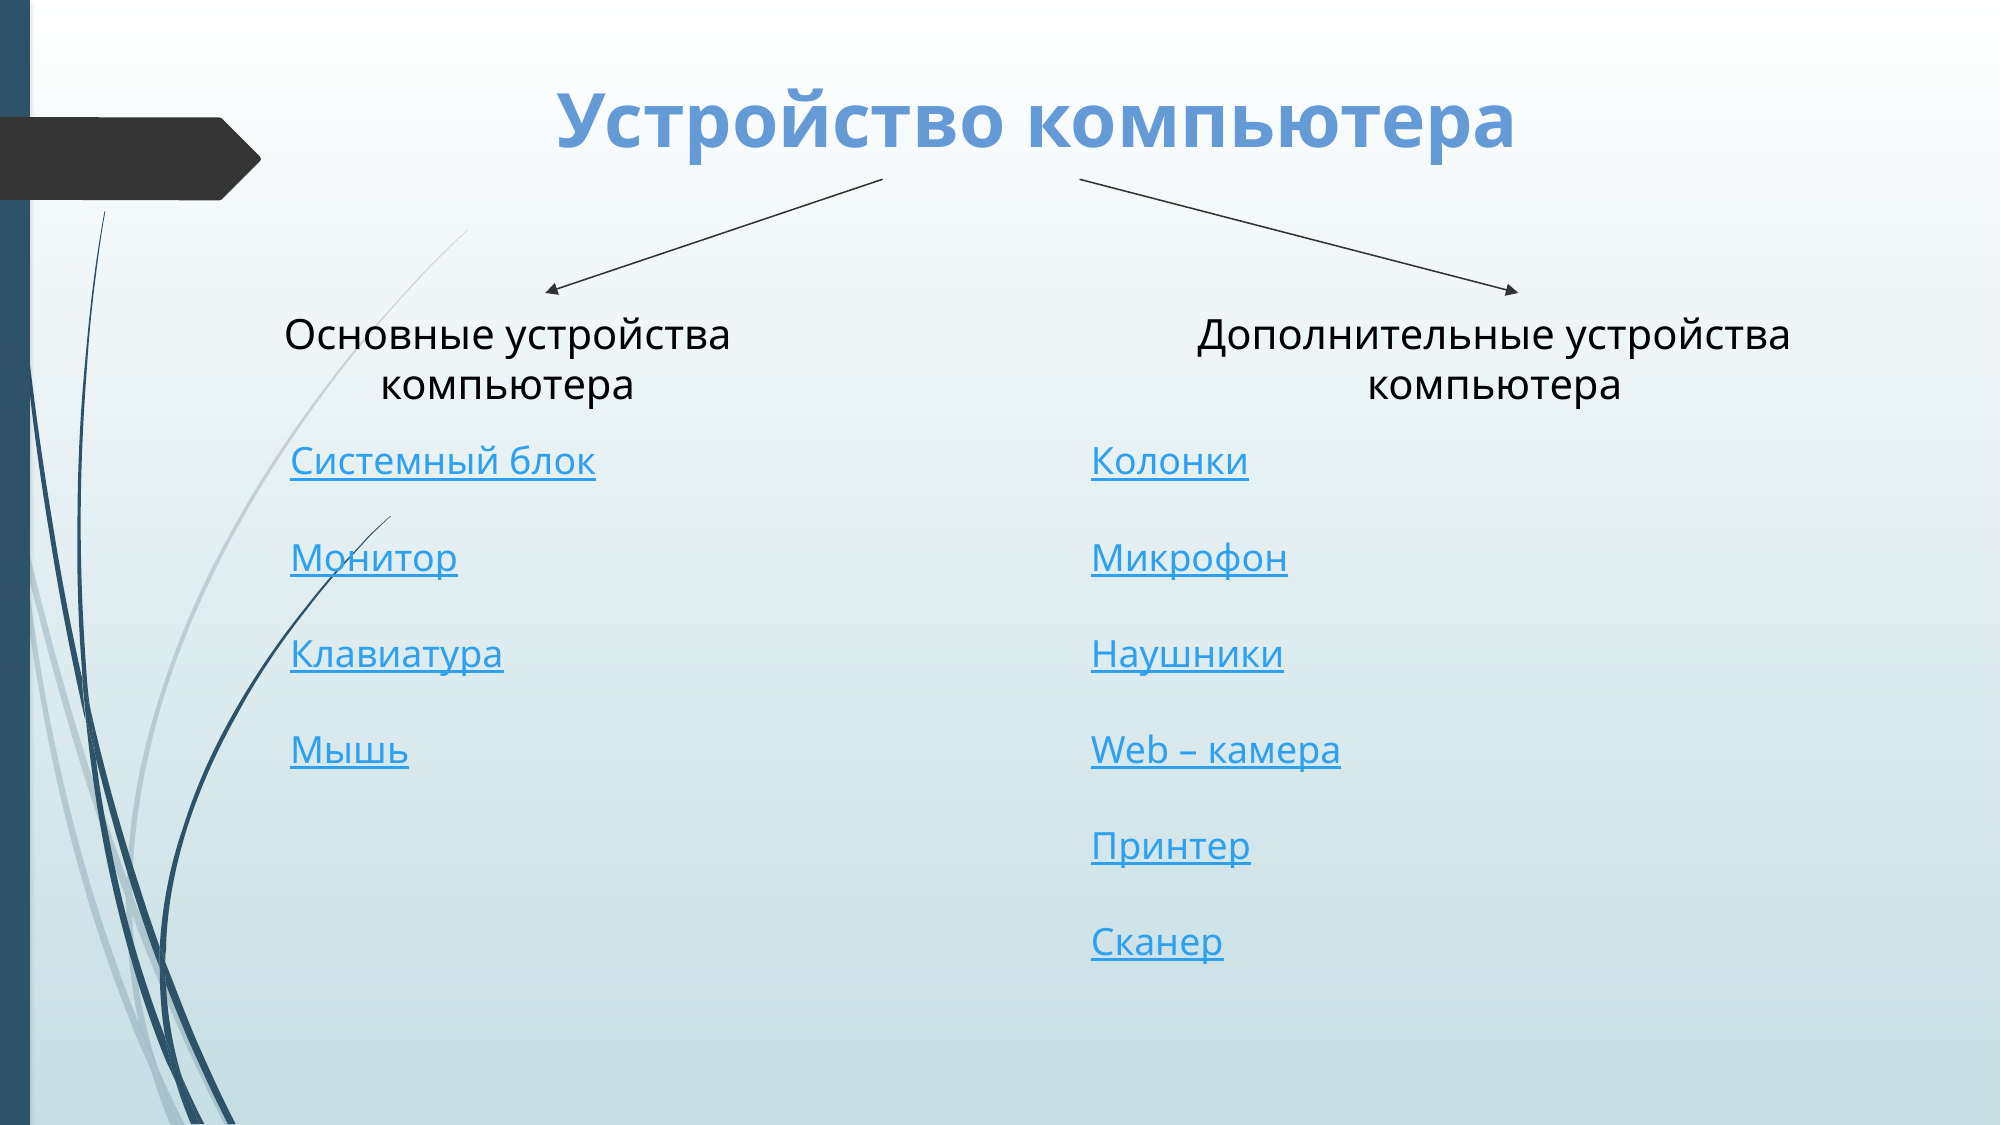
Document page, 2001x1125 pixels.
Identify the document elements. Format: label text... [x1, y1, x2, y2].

text_box Устройство компьютера [494, 65, 1581, 171]
text_box Колонки Микрофон Наушники Web – камера Принтер Сканер [1075, 430, 1633, 1067]
text_box Системный блок Монитор Клавиатура Мышь [275, 430, 643, 785]
text_box Основные устройства компьютера [152, 300, 864, 416]
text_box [1079, 179, 1519, 294]
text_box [544, 179, 883, 294]
text_box Дополнительные устройства компьютера [1075, 300, 1914, 416]
